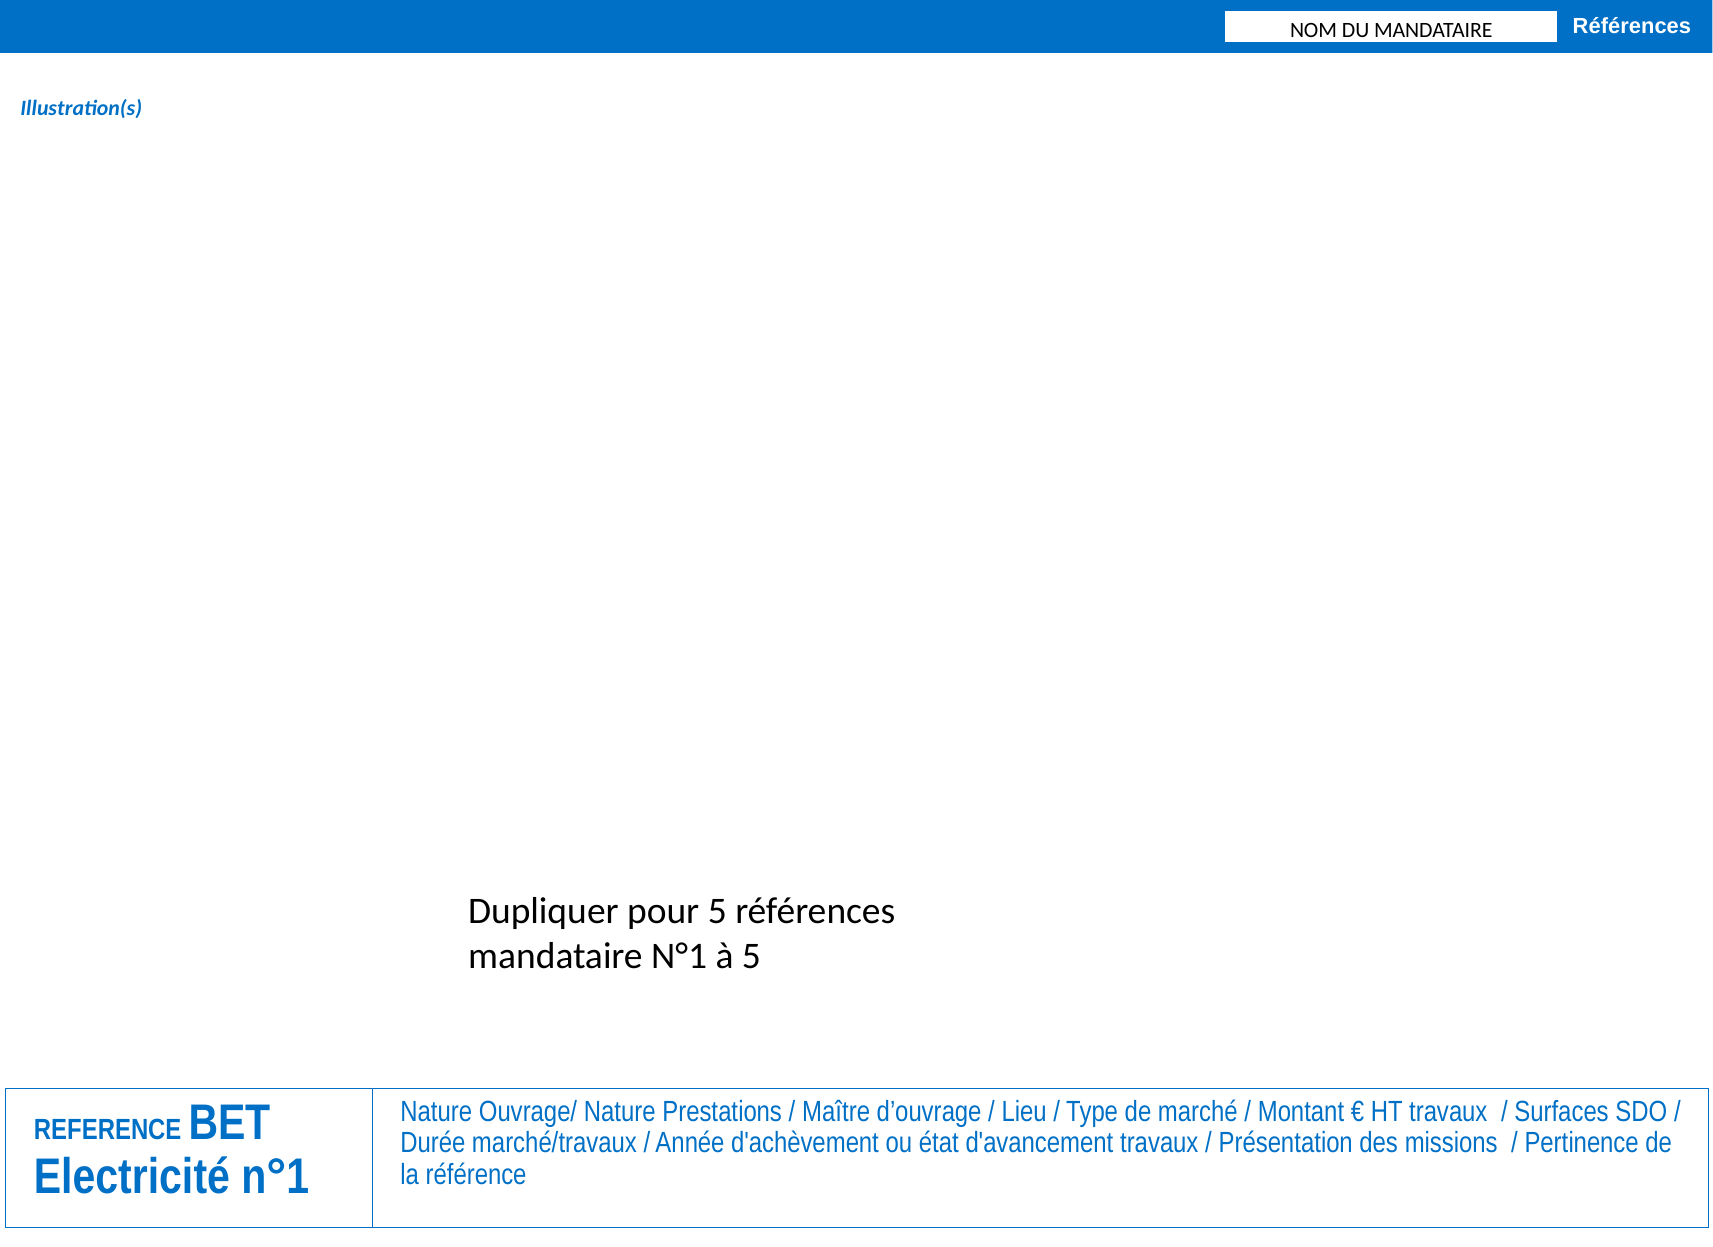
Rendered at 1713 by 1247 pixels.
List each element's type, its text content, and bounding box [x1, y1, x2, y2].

text_box NOM DU MANDATAIRE [1224, 9, 1559, 44]
text_box Dupliquer pour 5 références mandataire N°1 à 5 [453, 878, 1076, 984]
text_box Nature Ouvrage/ Nature Prestations / Maître d’ouvrage / Lieu / Type de marché / Montant € HT travaux / Surfaces SDO / Durée marché/travaux / Année d'achèvement ou état d'avancement travaux / Présentation des missions / Pertinence de la référence [372, 1088, 1709, 1228]
text_box REFERENCE BET Electricité n°1 [5, 1088, 372, 1228]
text_box Illustration(s) [5, 86, 902, 128]
title Références [0, 0, 1713, 53]
